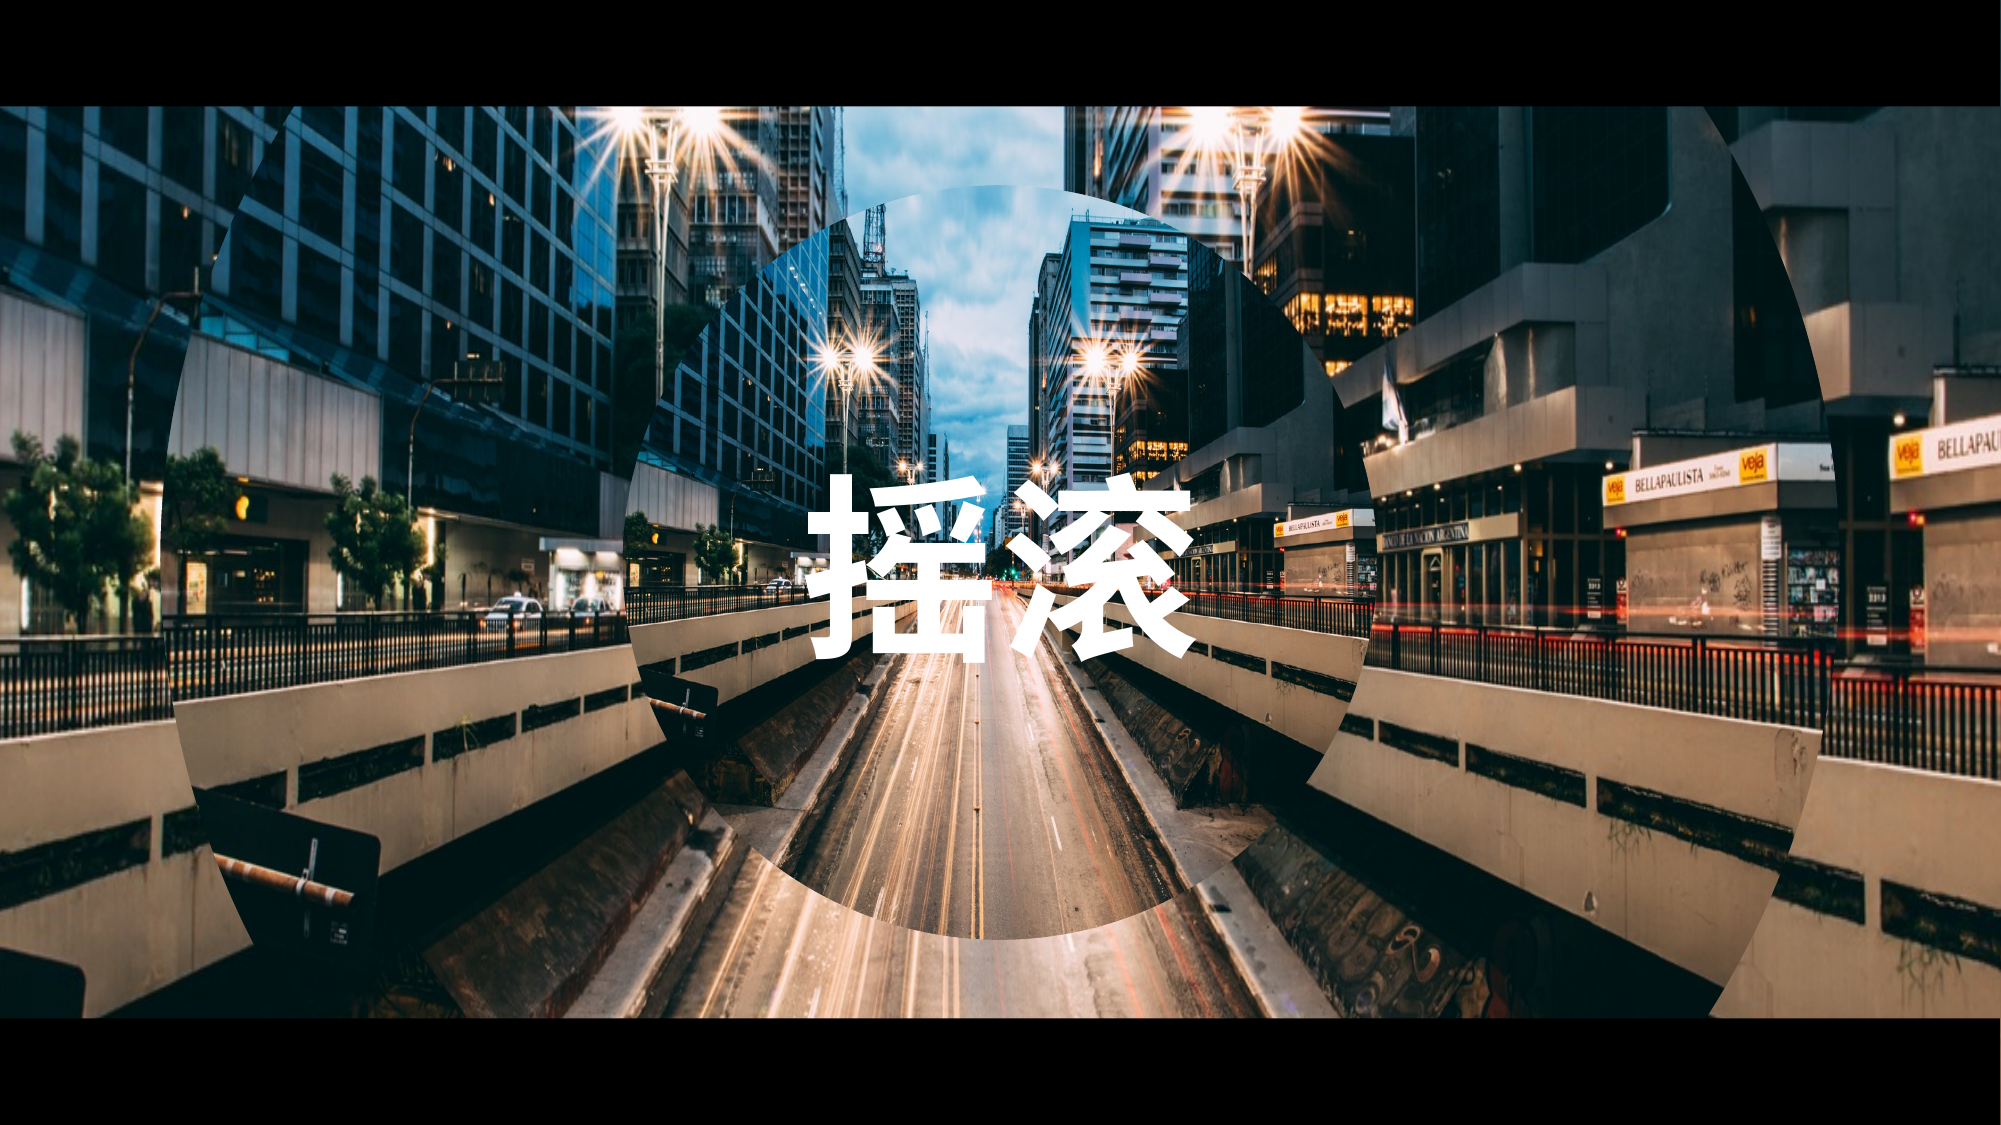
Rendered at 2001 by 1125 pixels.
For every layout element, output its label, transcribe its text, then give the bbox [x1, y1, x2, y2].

text_box [162, 107, 1838, 1017]
text_box [624, 187, 1376, 938]
text_box 摇滚 [785, 436, 1215, 692]
text_box [1702, 107, 2000, 1017]
text_box [0, 107, 298, 1017]
text_box [0, 0, 2000, 107]
text_box [0, 1017, 2000, 1125]
